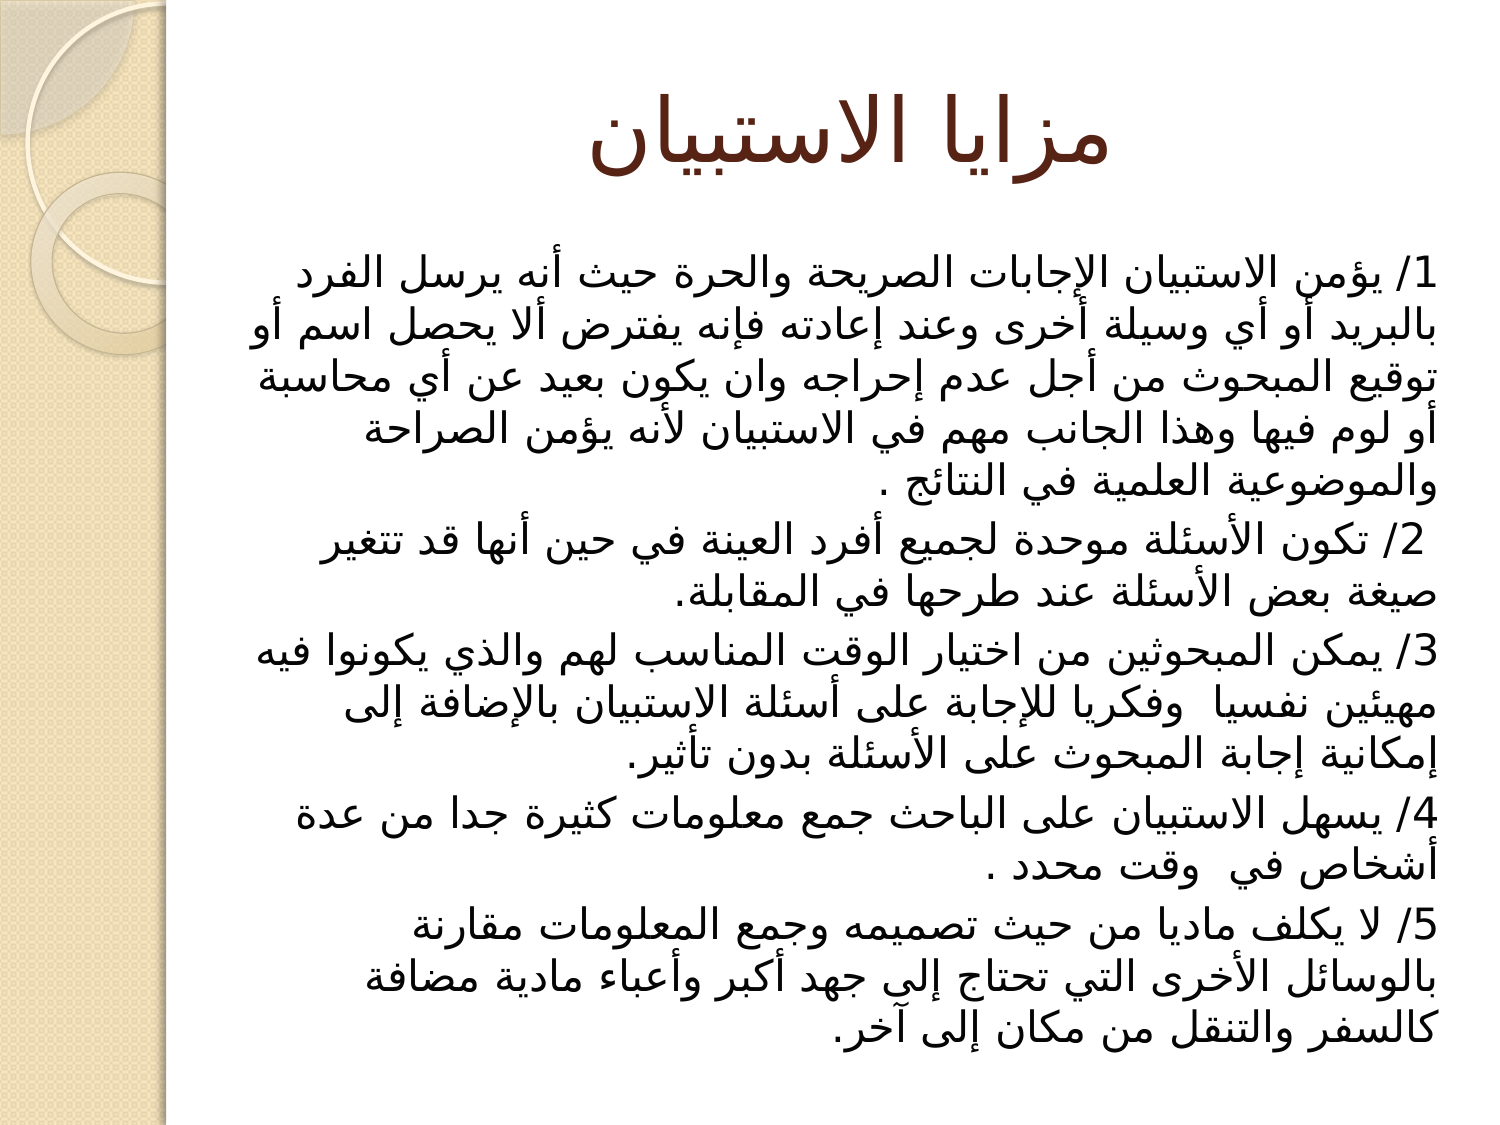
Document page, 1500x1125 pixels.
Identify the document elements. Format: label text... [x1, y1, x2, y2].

list 1/ يؤمن الاستبيان الإجابات الصريحة والحرة حيث أنه يرسل الفرد بالبريد أو أي وسيلة أخرى وعند إعادته فإنه يفترض ألا يحصل اسم أو توقيع المبحوث من أجل عدم إحراجه وان يكون بعيد عن أي محاسبة أو لوم فيها وهذا الجانب مهم في الاستبيان لأنه يؤمن الصراحة والموضوعية العلمية في النتائج . 2/ تكون الأسئلة موحدة لجميع أفرد العينة في حين أنها قد تتغير صيغة بعض الأسئلة عند طرحها في المقابلة. 3/ يمكن المبحوثين من اختيار الوقت المناسب لهم والذي يكونوا فيه مهيئين نفسيا وفكريا للإجابة على أسئلة الاستبيان بالإضافة إلى إمكانية إجابة المبحوث على الأسئلة بدون تأثير. 4/ يسهل الاستبيان على الباحث جمع معلومات كثيرة جدا من عدة أشخاص في وقت محدد . 5/ لا يكلف ماديا من حيث تصميمه وجمع المعلومات مقارنة بالوسائل الأخرى التي تحتاج إلى جهد أكبر وأعباء مادية مضافة كالسفر والتنقل من مكان إلى آخر. [235, 237, 1466, 1071]
title مزايا الاستبيان [235, 45, 1466, 209]
